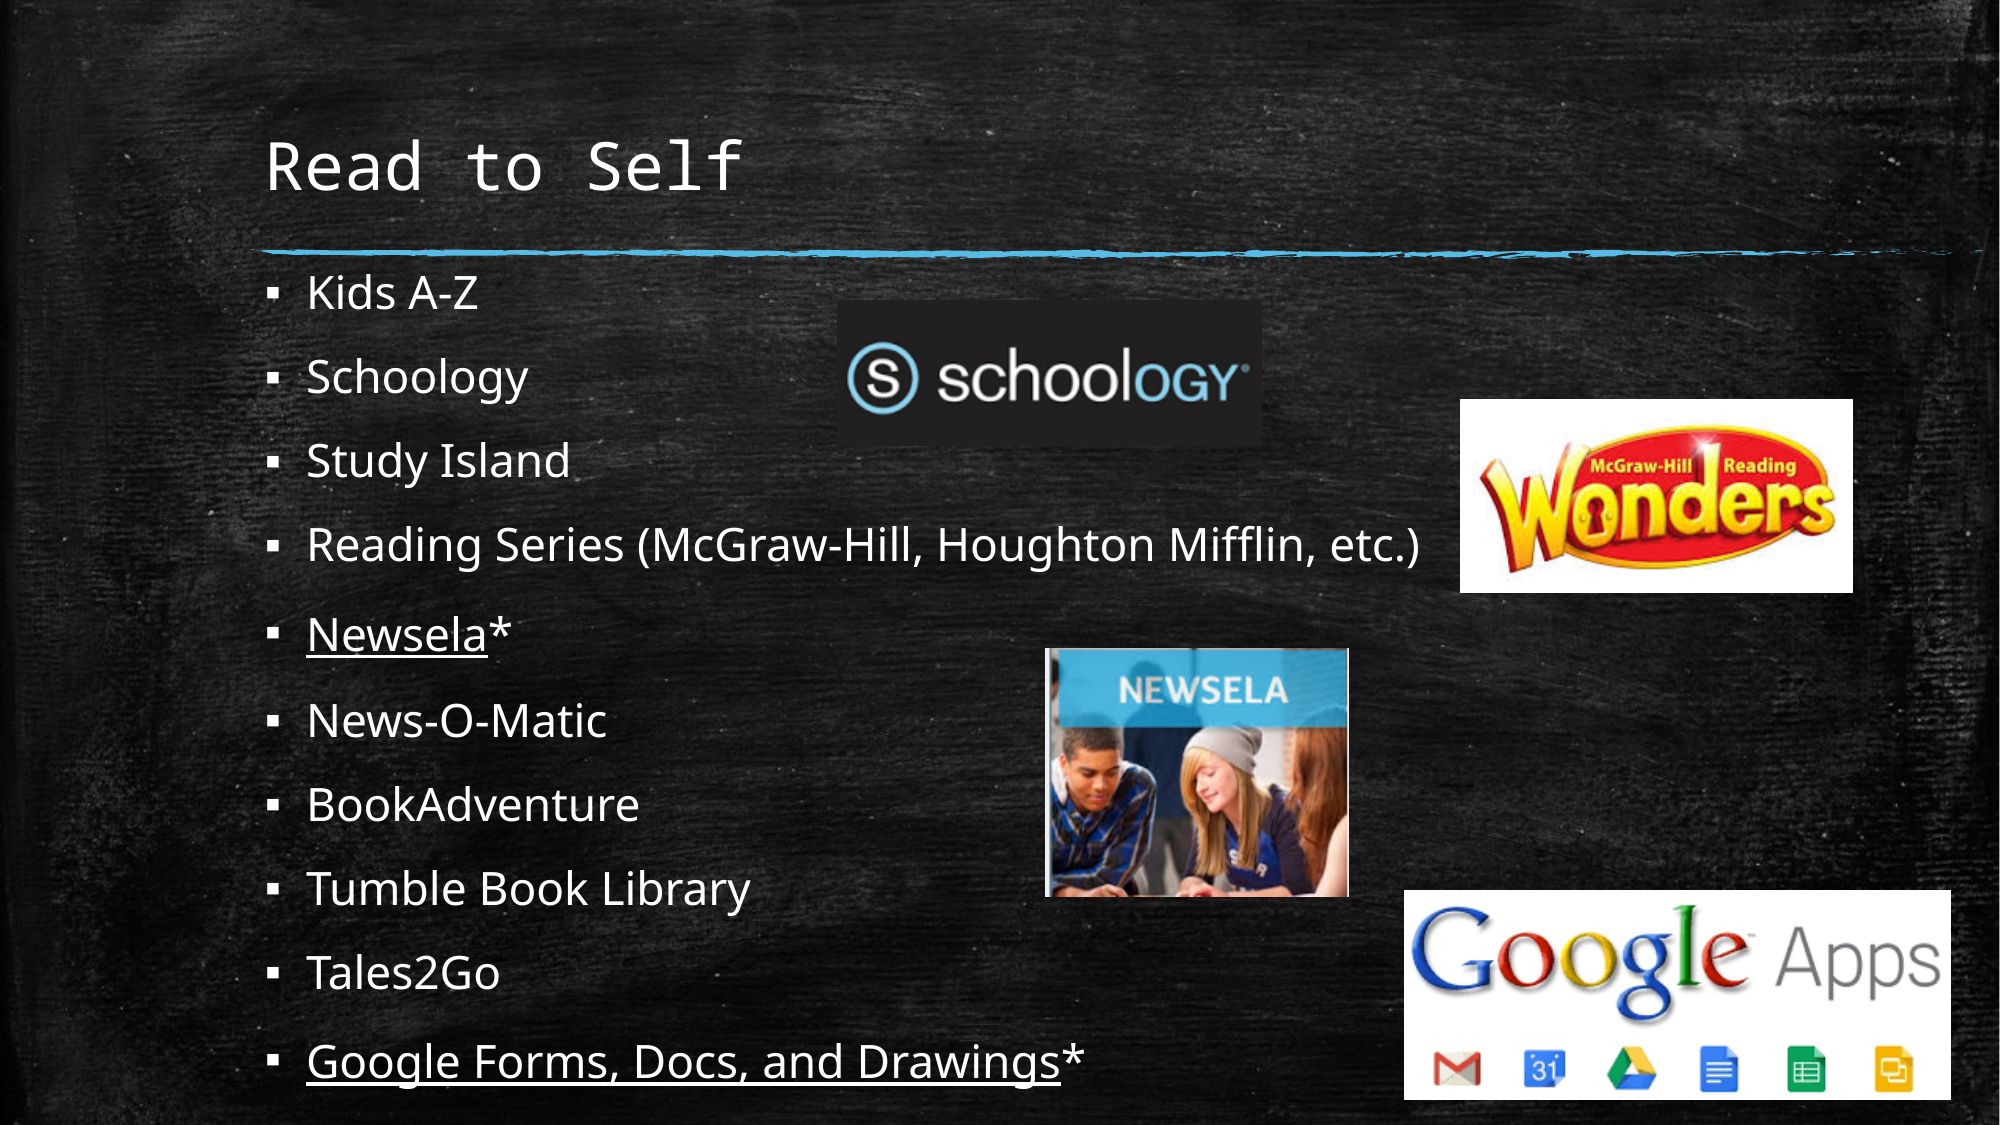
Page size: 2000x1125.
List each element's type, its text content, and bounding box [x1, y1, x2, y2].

picture [1404, 890, 1951, 1100]
picture [1045, 648, 1349, 897]
title Read to Self [249, 45, 1750, 213]
picture [1460, 399, 1853, 593]
picture [837, 299, 1263, 446]
list Kids A-Z Schoology Study Island Reading Series (McGraw-Hill, Houghton Mifflin, etc.) Newsela* News-O-Matic BookAdventure Tumble Book Library Tales2Go Google Forms, Docs, and Drawings* [249, 262, 1750, 1100]
